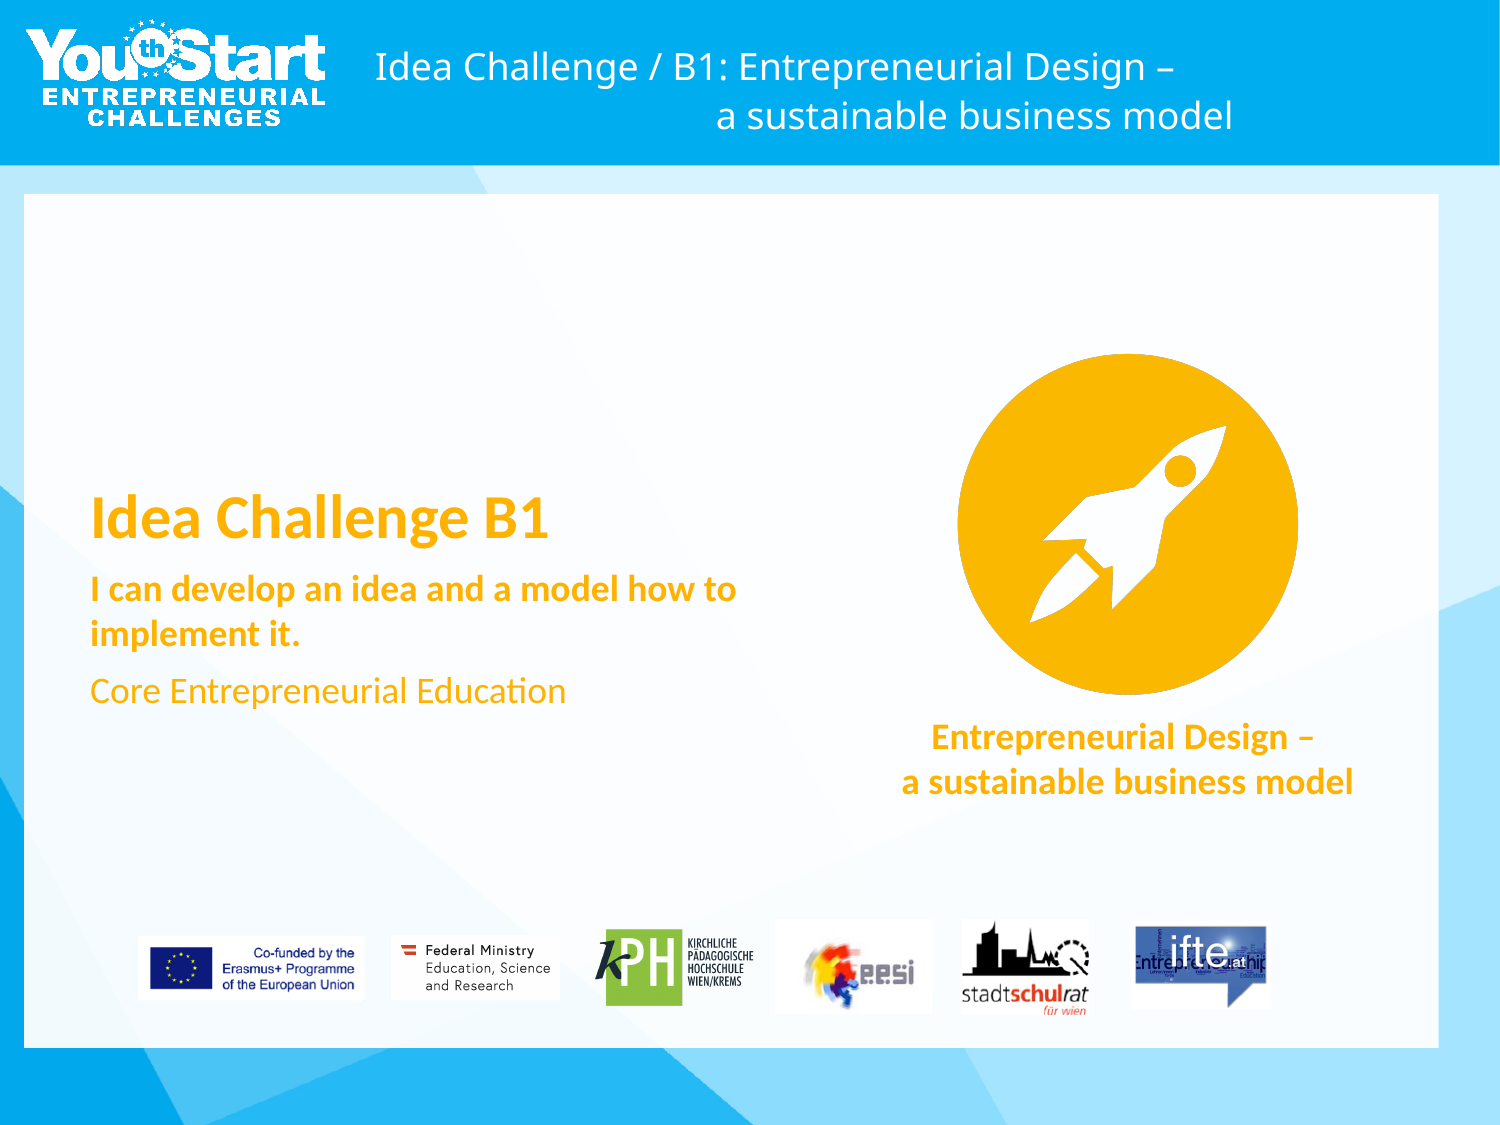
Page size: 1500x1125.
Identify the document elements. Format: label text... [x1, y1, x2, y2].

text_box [136, 919, 1272, 1015]
picture [27, 30, 75, 79]
picture [204, 110, 219, 126]
picture [181, 89, 194, 104]
picture [222, 89, 234, 104]
picture [89, 110, 103, 126]
picture [240, 89, 255, 105]
picture [161, 89, 175, 104]
picture [211, 36, 270, 80]
picture [200, 89, 214, 104]
picture [63, 89, 78, 104]
picture [64, 46, 100, 80]
picture [292, 89, 307, 104]
text_box [22, 192, 1441, 1050]
picture [103, 46, 137, 80]
picture [168, 110, 180, 126]
picture [123, 89, 136, 104]
picture [313, 89, 324, 104]
text_box Entrepreneurial Design – a sustainable business model [820, 704, 1436, 810]
picture [83, 89, 98, 104]
picture [151, 110, 163, 126]
picture [109, 110, 124, 126]
text_box Idea Challenge / B1: Entrepreneurial Design – a sustainable business model [0, 0, 1500, 168]
picture [247, 110, 260, 126]
picture [142, 89, 155, 104]
picture [262, 89, 275, 104]
picture [0, 168, 1500, 1125]
picture [226, 110, 241, 126]
picture [901, 298, 1355, 753]
picture [266, 110, 279, 126]
picture [44, 89, 57, 104]
picture [186, 110, 199, 126]
picture [104, 89, 117, 104]
picture [129, 110, 146, 126]
text_box Idea Challenge B1 I can develop an idea and a model how to implement it. Core Entrepreneurial Education [75, 300, 919, 887]
picture [132, 29, 210, 81]
picture [276, 36, 324, 80]
